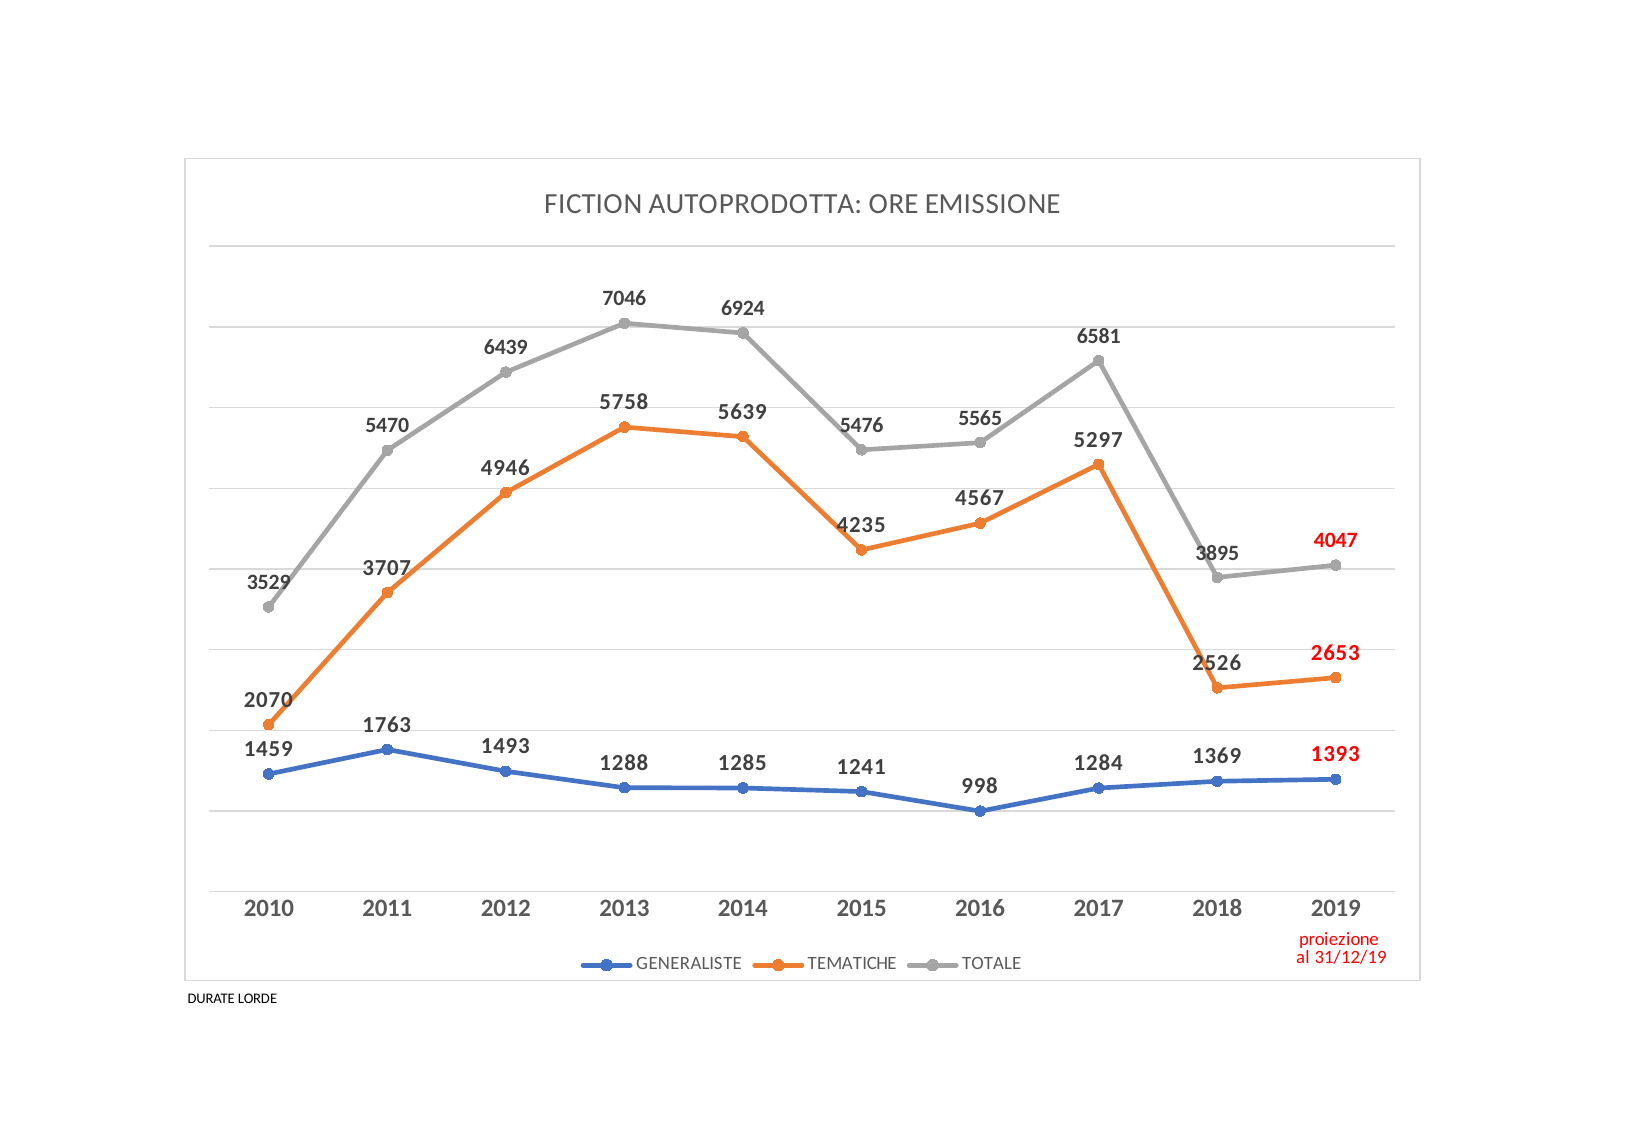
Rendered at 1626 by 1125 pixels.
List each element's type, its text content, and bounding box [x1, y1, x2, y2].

chart [183, 157, 1421, 982]
text_box DURATE LORDE [172, 981, 293, 1014]
